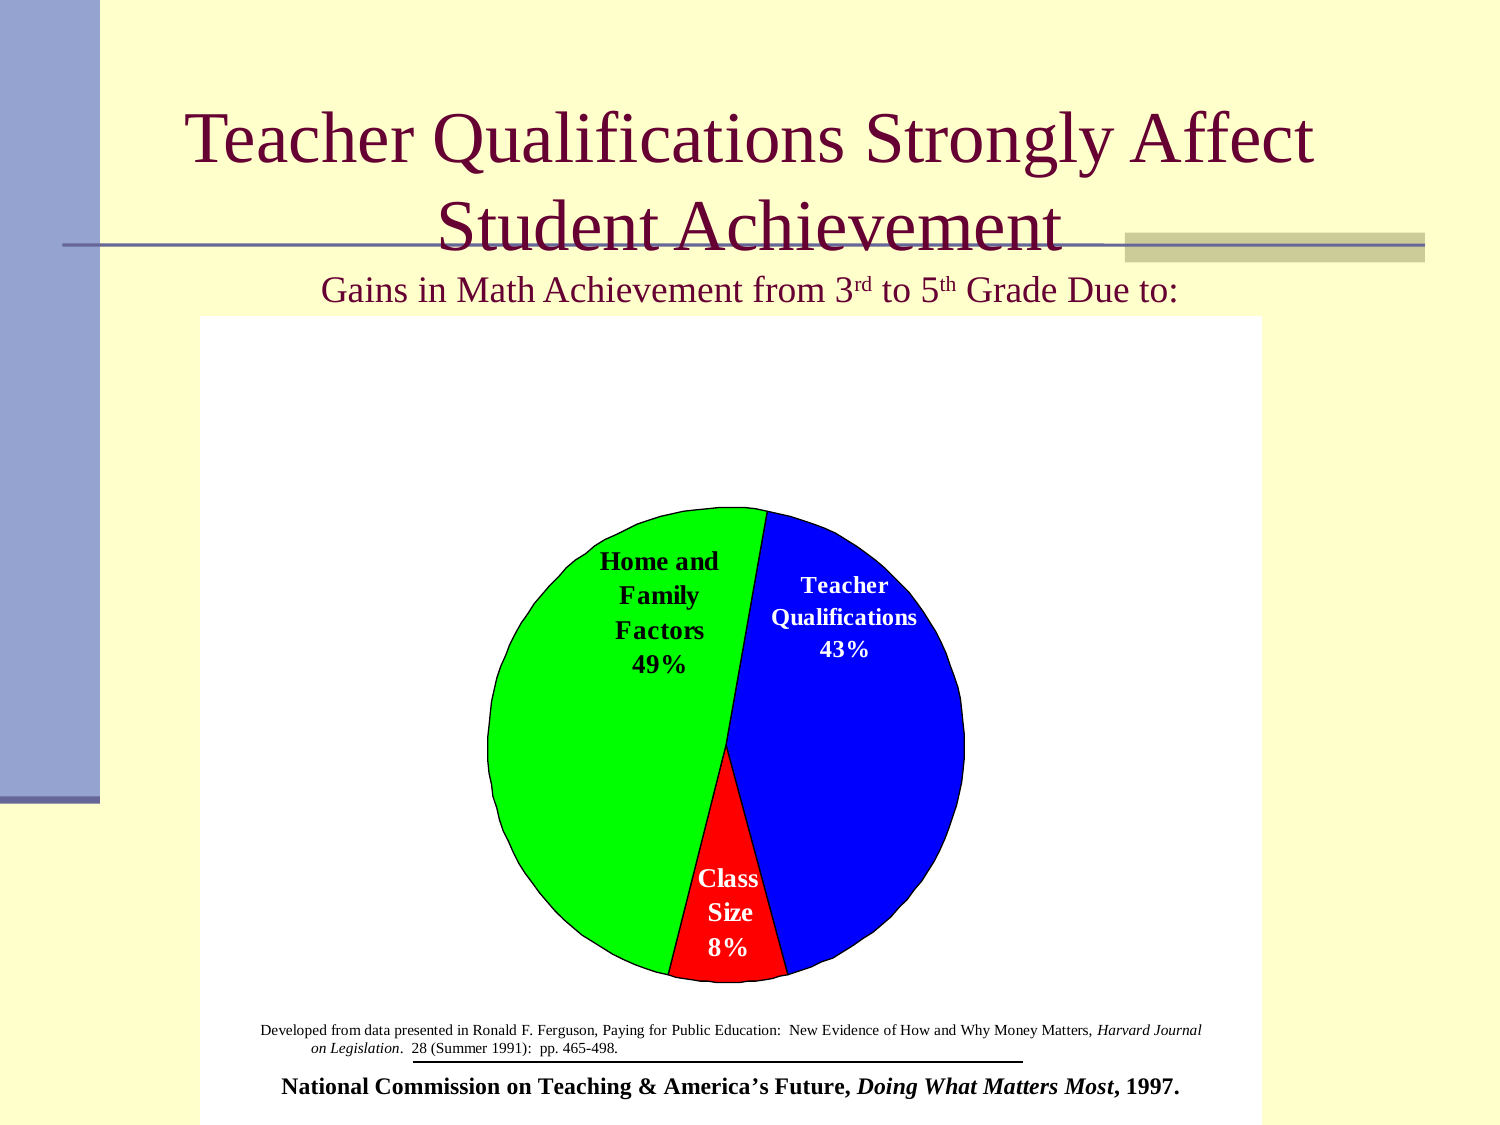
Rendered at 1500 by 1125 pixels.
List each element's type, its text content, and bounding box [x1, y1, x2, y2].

title Teacher Qualifications Strongly Affect Student Achievement Gains in Math Achievement from 3rd to 5th Grade Due to: [112, 49, 1388, 351]
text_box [199, 315, 1263, 1125]
